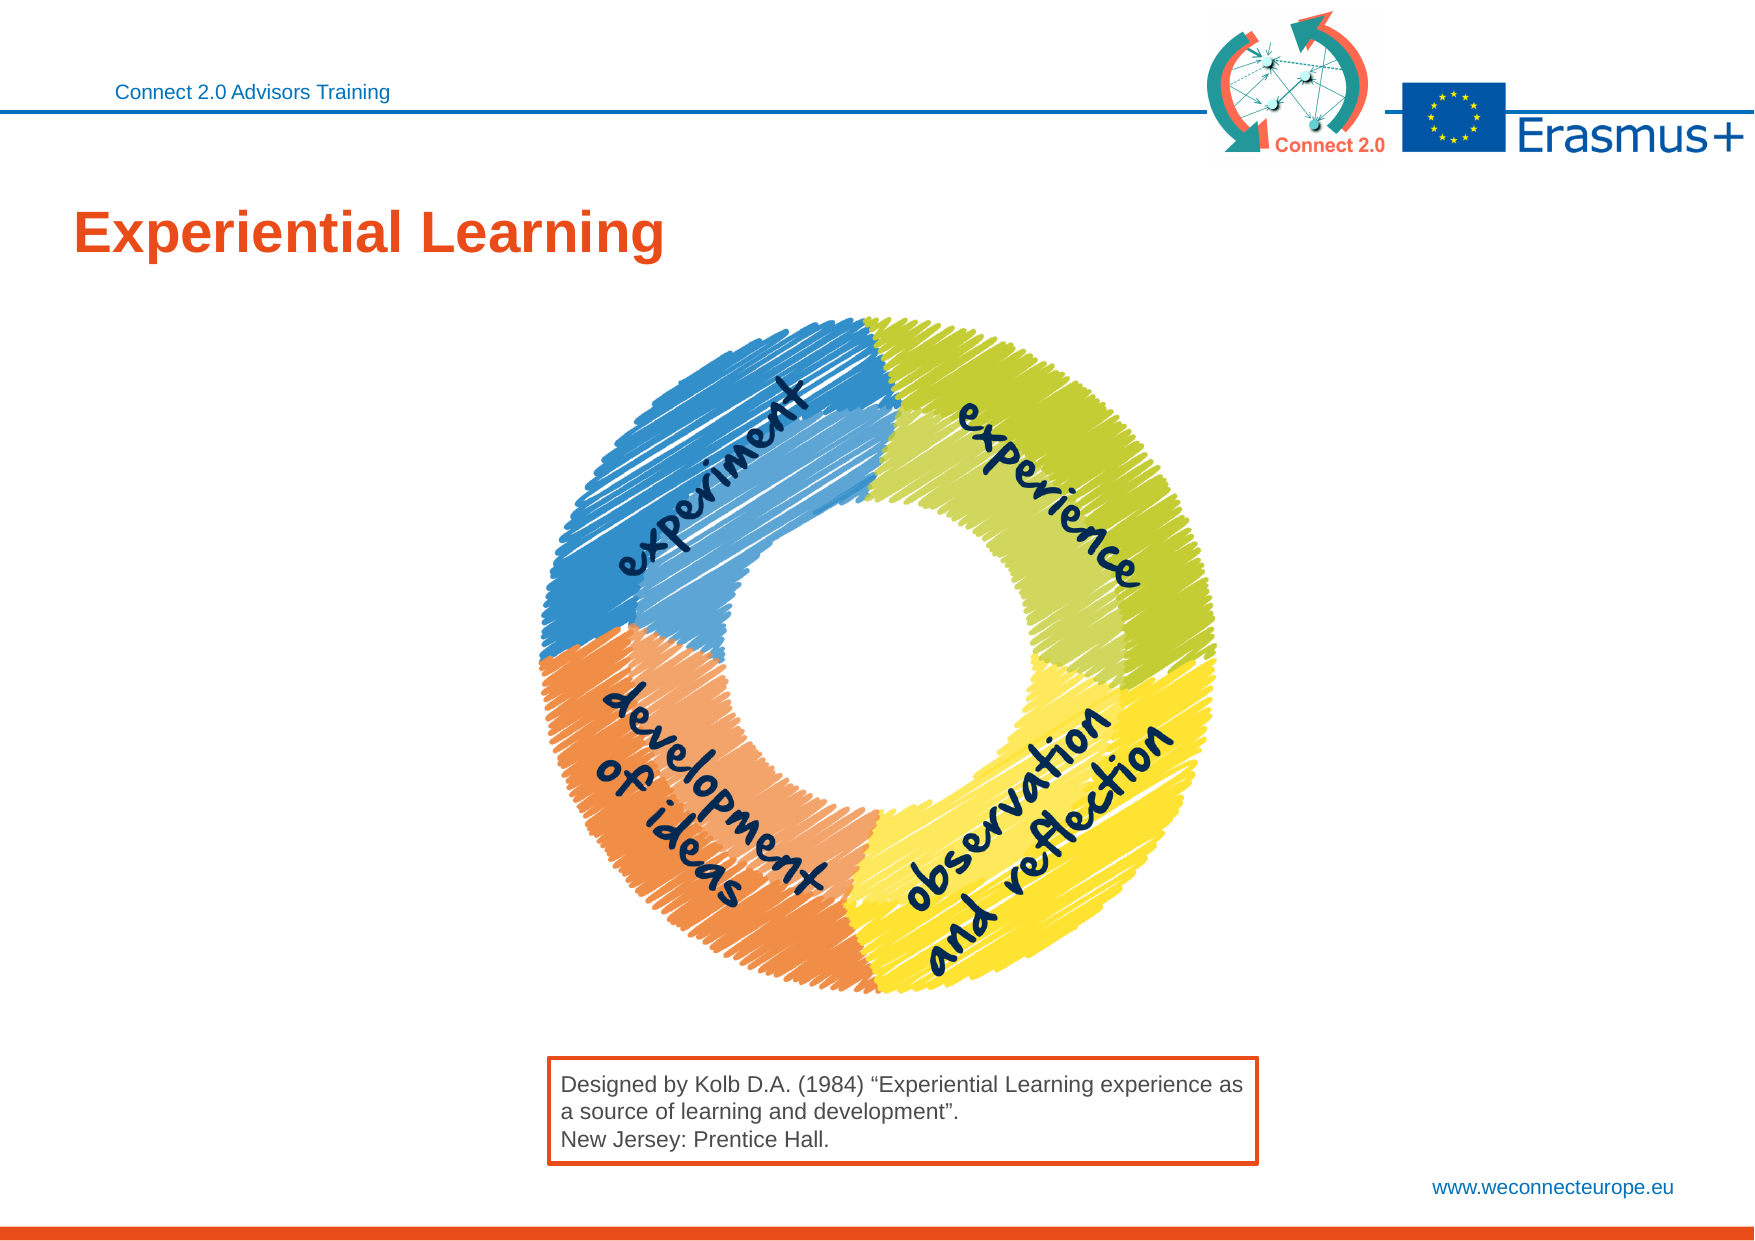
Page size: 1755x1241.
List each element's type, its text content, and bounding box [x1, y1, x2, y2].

footer Connect 2.0 Advisors Training [114, 70, 1084, 104]
picture [537, 316, 1217, 994]
title Experiential Learning [73, 193, 1681, 302]
text_box Designed by Kolb D.A. (1984) “Experiential Learning experience as a source of learning and development”. New Jersey: Prentice Hall. [547, 1056, 1259, 1166]
picture [1207, 11, 1755, 172]
